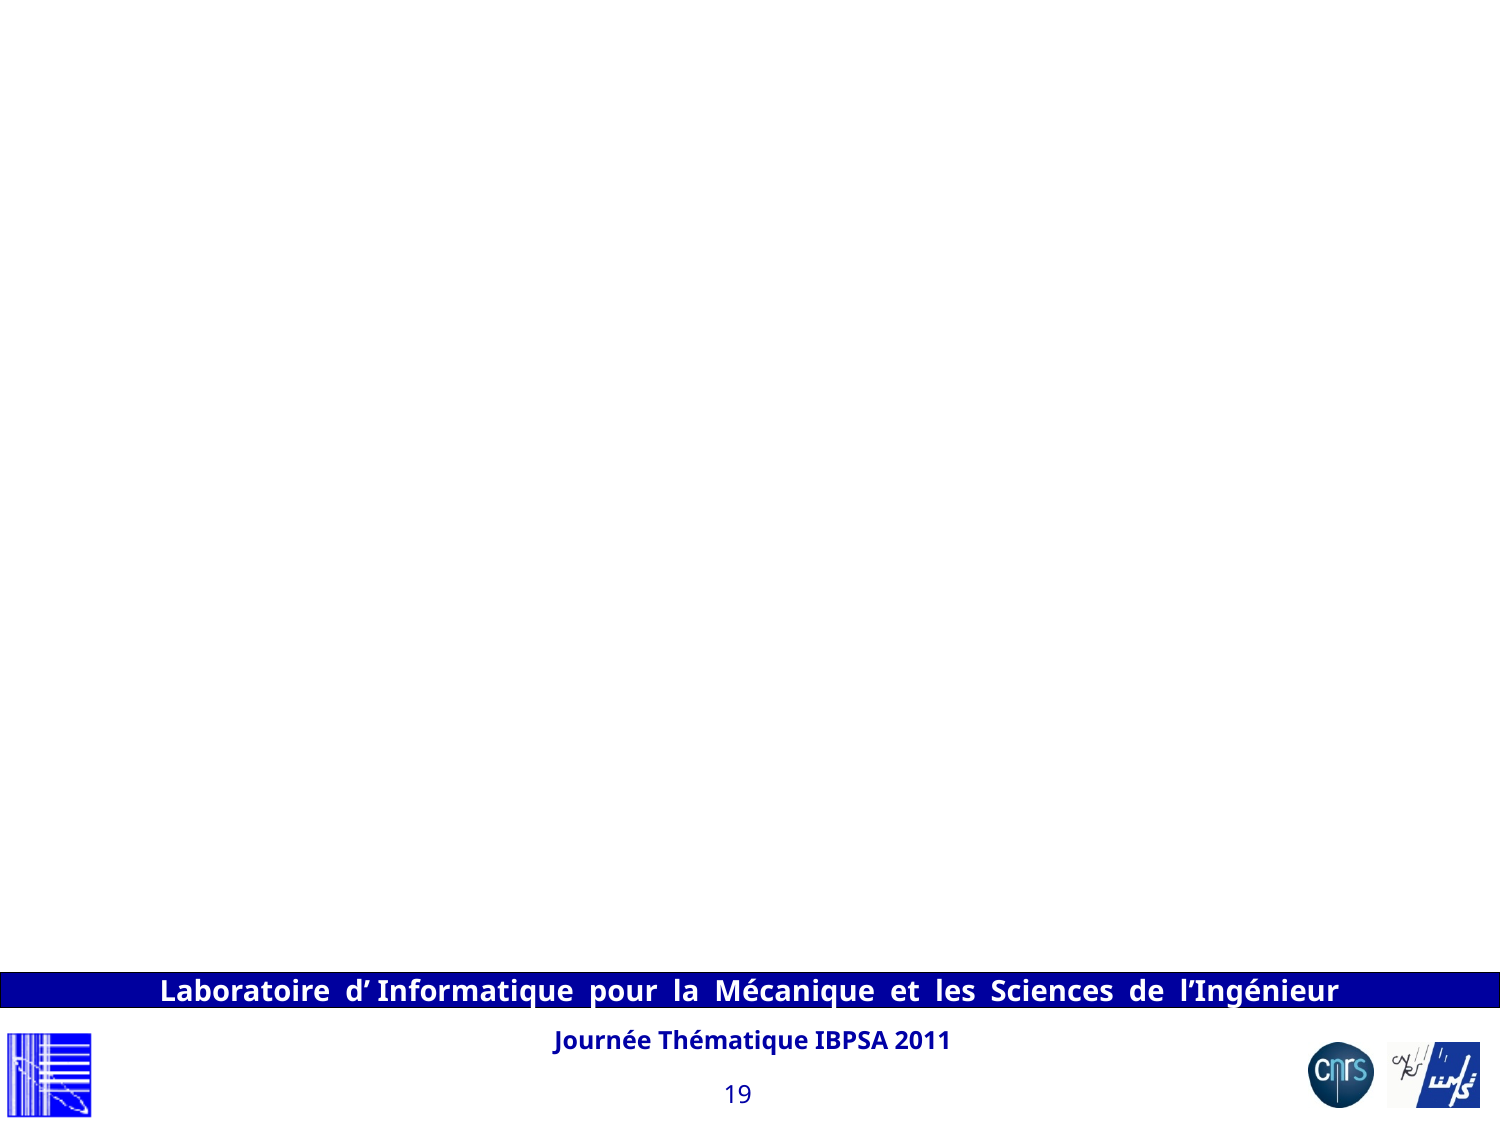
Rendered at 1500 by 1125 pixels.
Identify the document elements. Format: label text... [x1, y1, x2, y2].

picture [1308, 1042, 1374, 1108]
picture [1387, 1042, 1480, 1108]
footer Journée Thématique IBPSA 2011 [445, 1016, 1062, 1060]
picture [6, 1032, 93, 1119]
slide_number 19 [562, 1065, 913, 1125]
